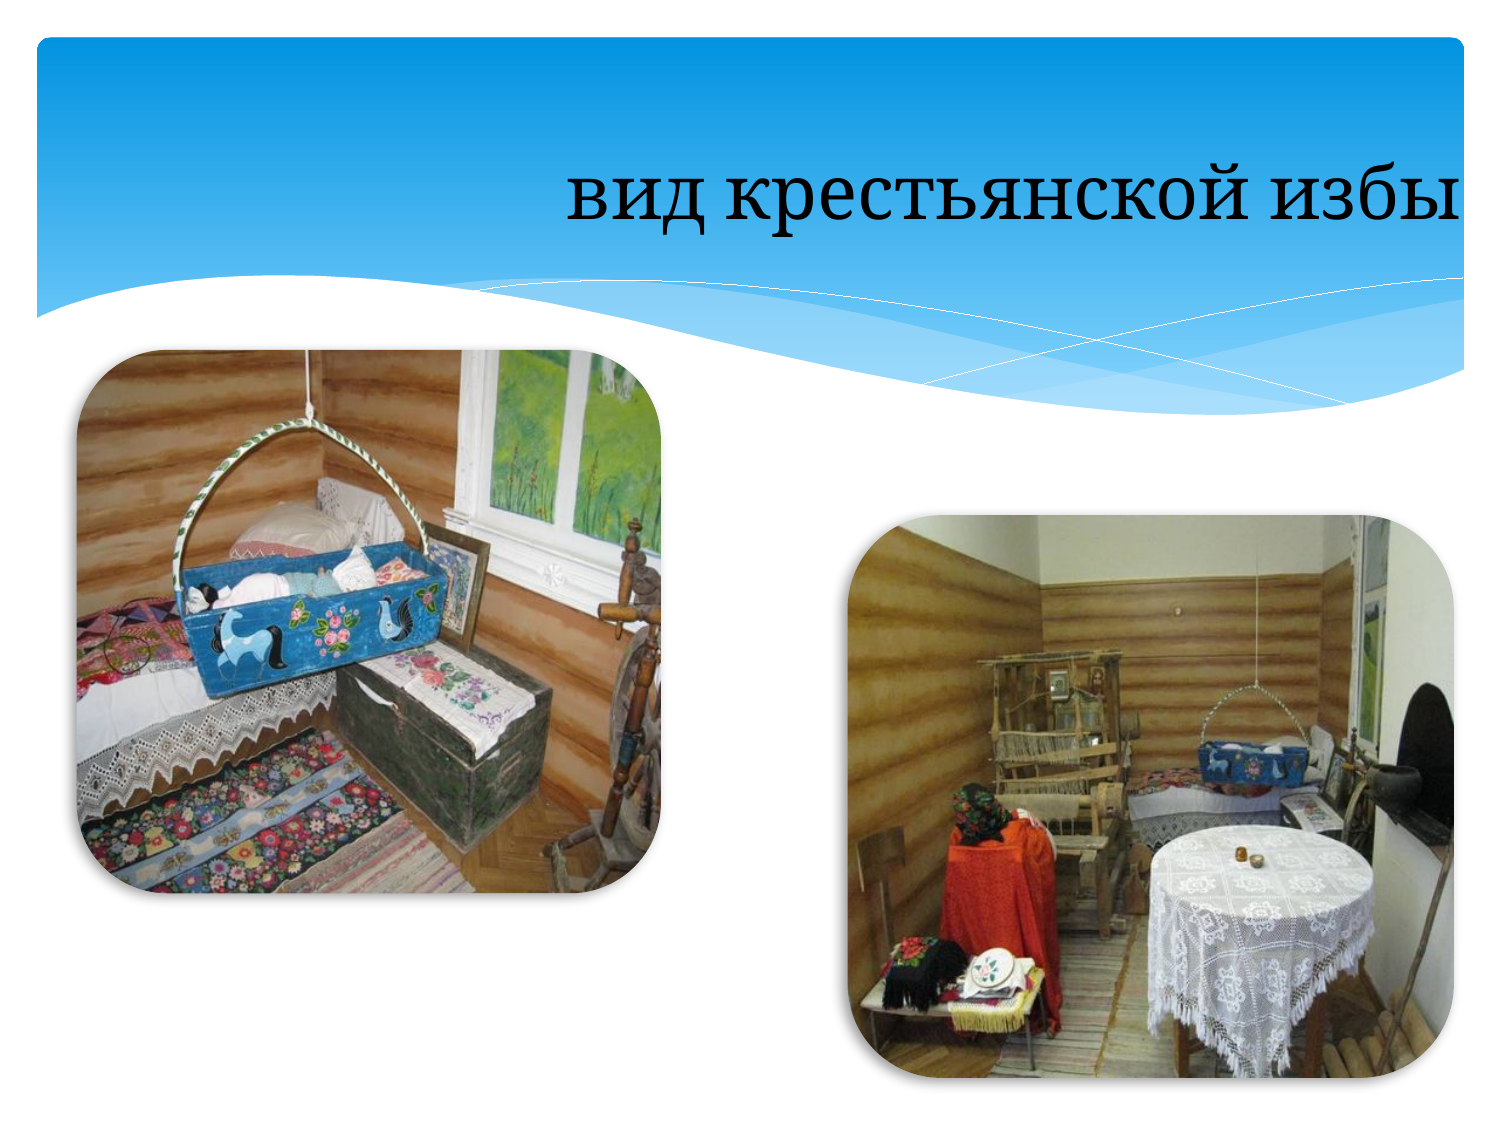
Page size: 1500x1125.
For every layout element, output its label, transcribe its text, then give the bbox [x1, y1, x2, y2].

text_box вид крестьянской избы [551, 137, 1478, 242]
picture [847, 514, 1455, 1079]
picture [76, 349, 662, 894]
